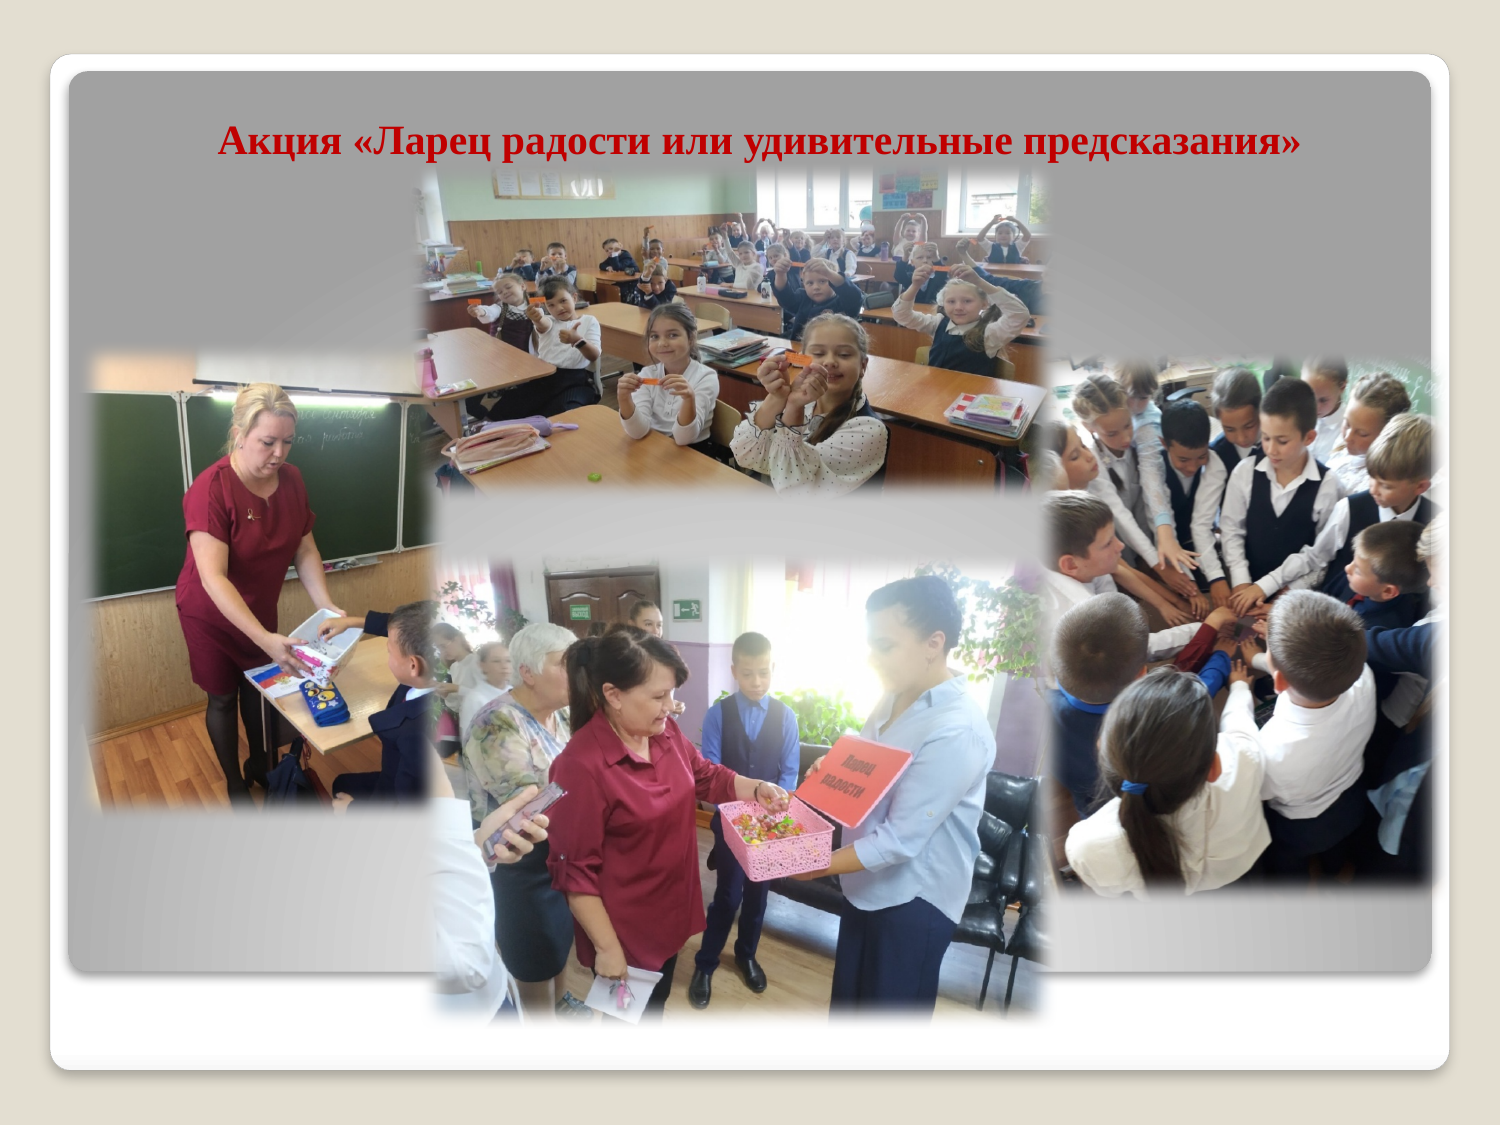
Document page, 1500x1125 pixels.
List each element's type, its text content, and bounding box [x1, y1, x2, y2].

picture [76, 160, 1451, 1030]
title Акция «Ларец радости или удивительные предсказания» [88, 30, 1431, 220]
